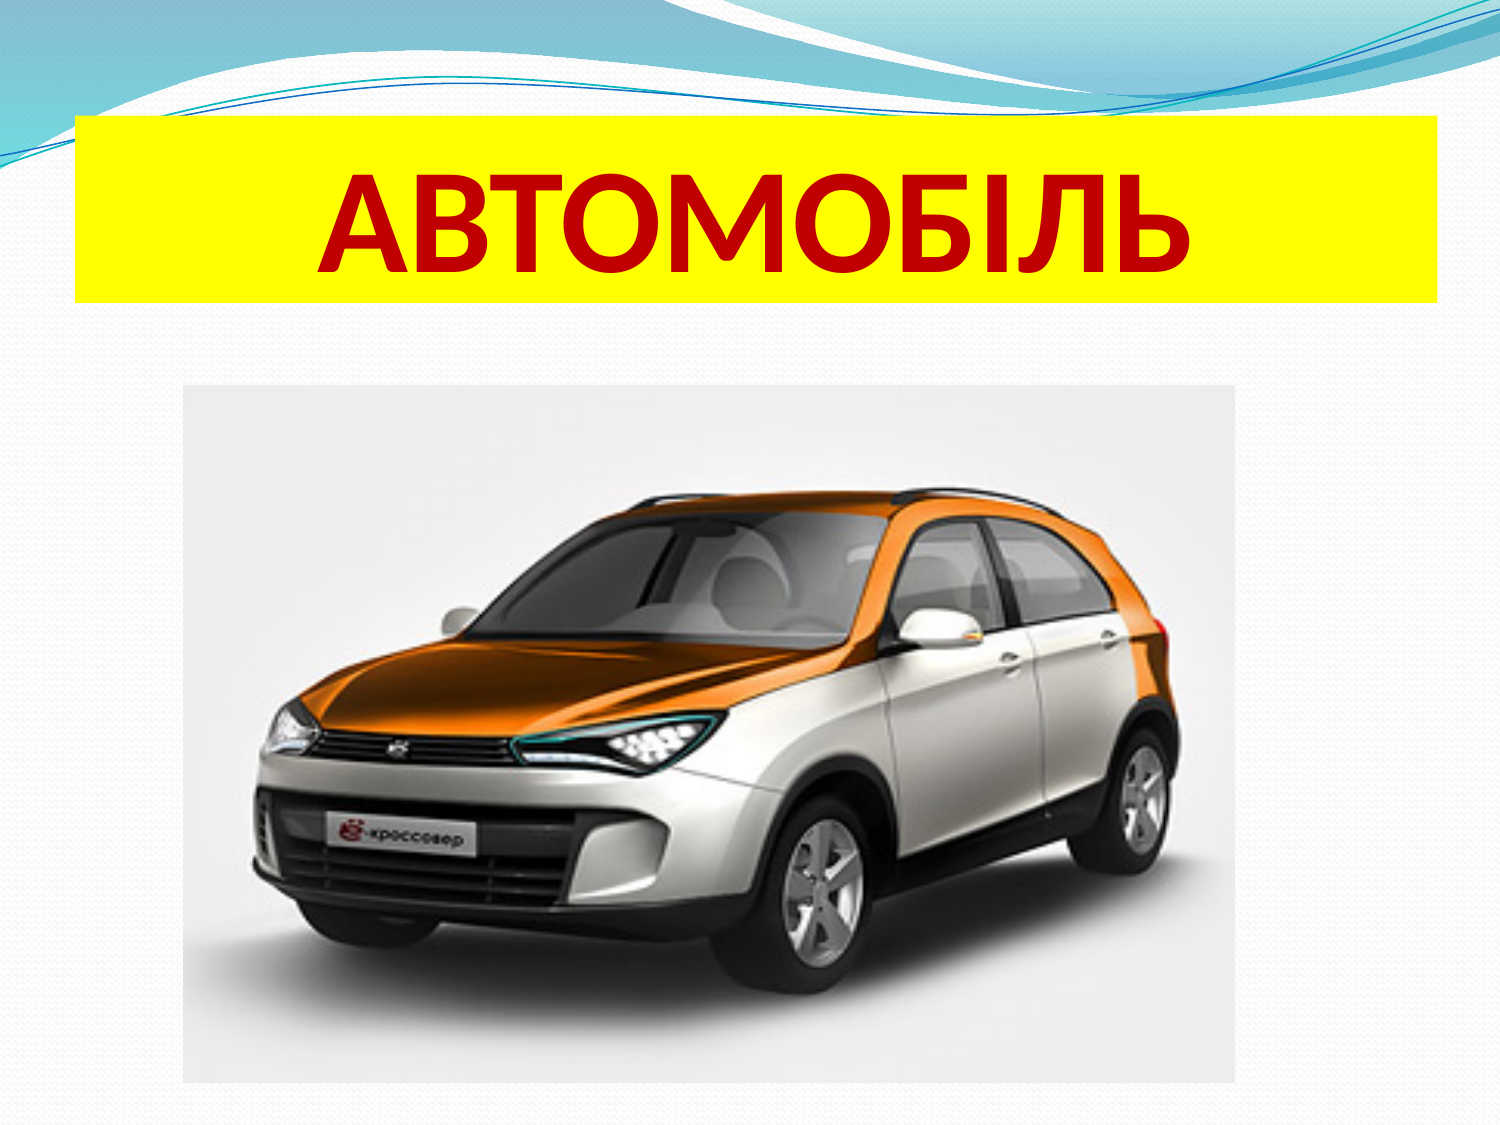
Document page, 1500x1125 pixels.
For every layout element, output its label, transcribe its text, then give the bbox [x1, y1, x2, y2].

picture [182, 385, 1235, 1083]
title АВТОМОБІЛЬ [75, 115, 1438, 303]
